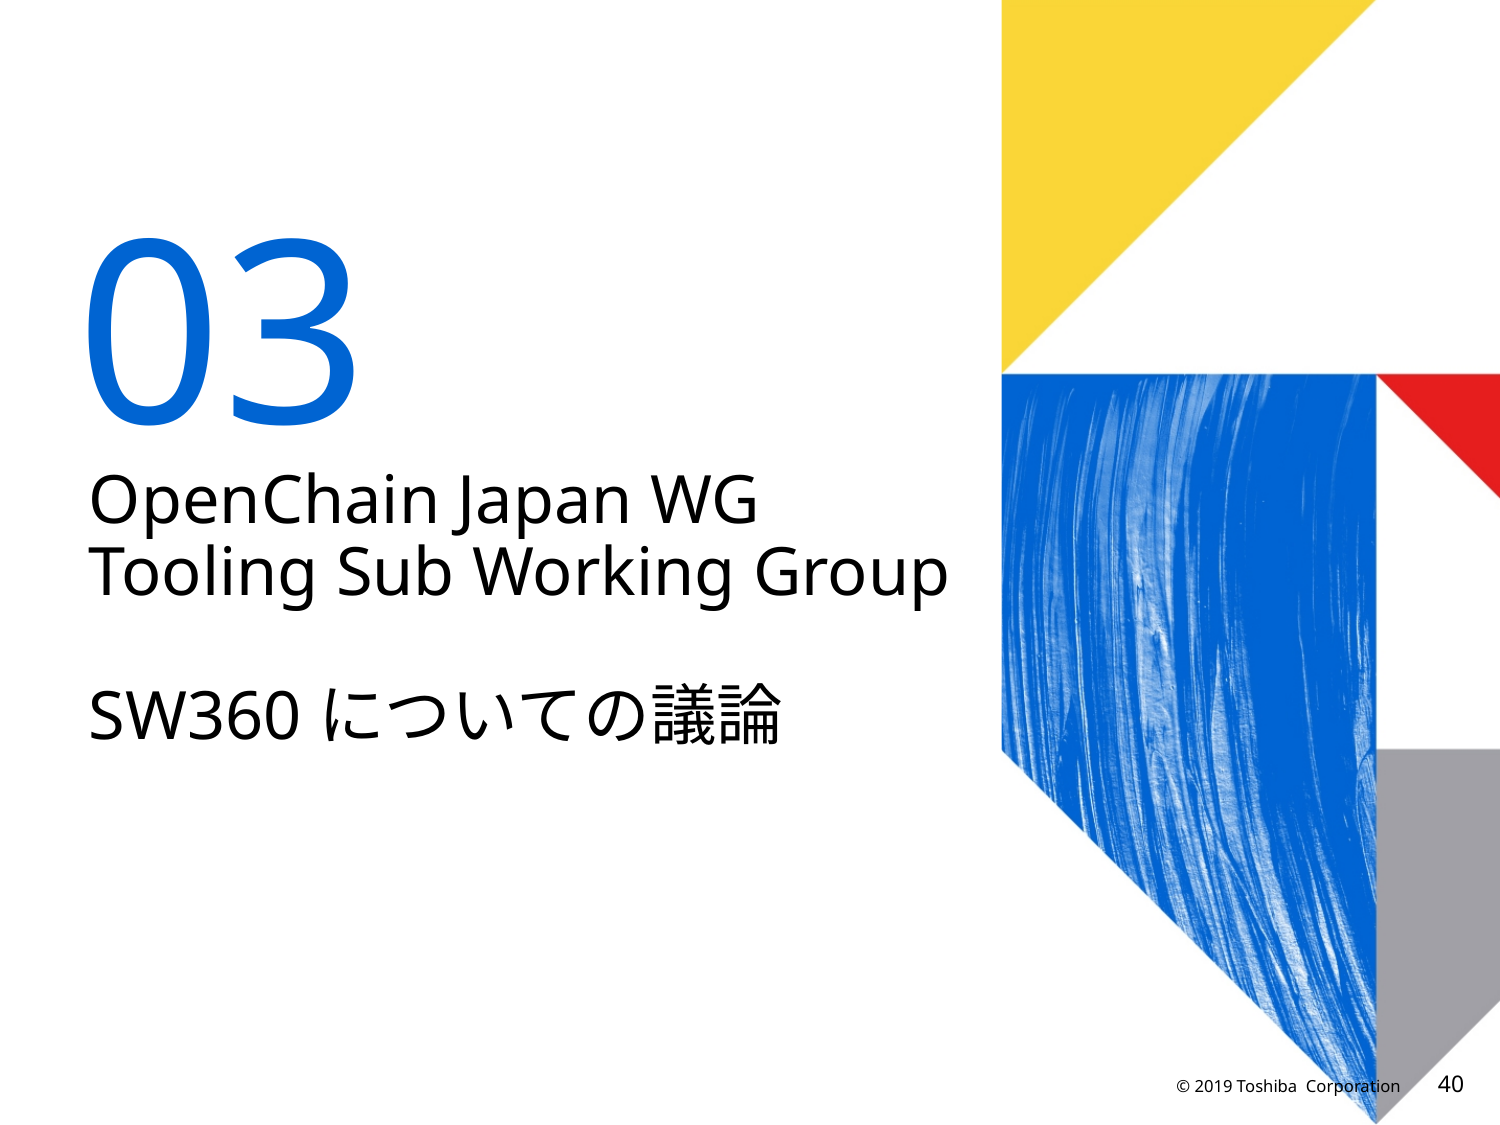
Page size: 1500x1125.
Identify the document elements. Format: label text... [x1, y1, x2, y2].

picture [1001, 0, 1500, 1125]
list 03 [0, 0, 542, 480]
title OpenChain Japan WG Tooling Sub Working Group SW360についての議論 [88, 466, 1023, 637]
